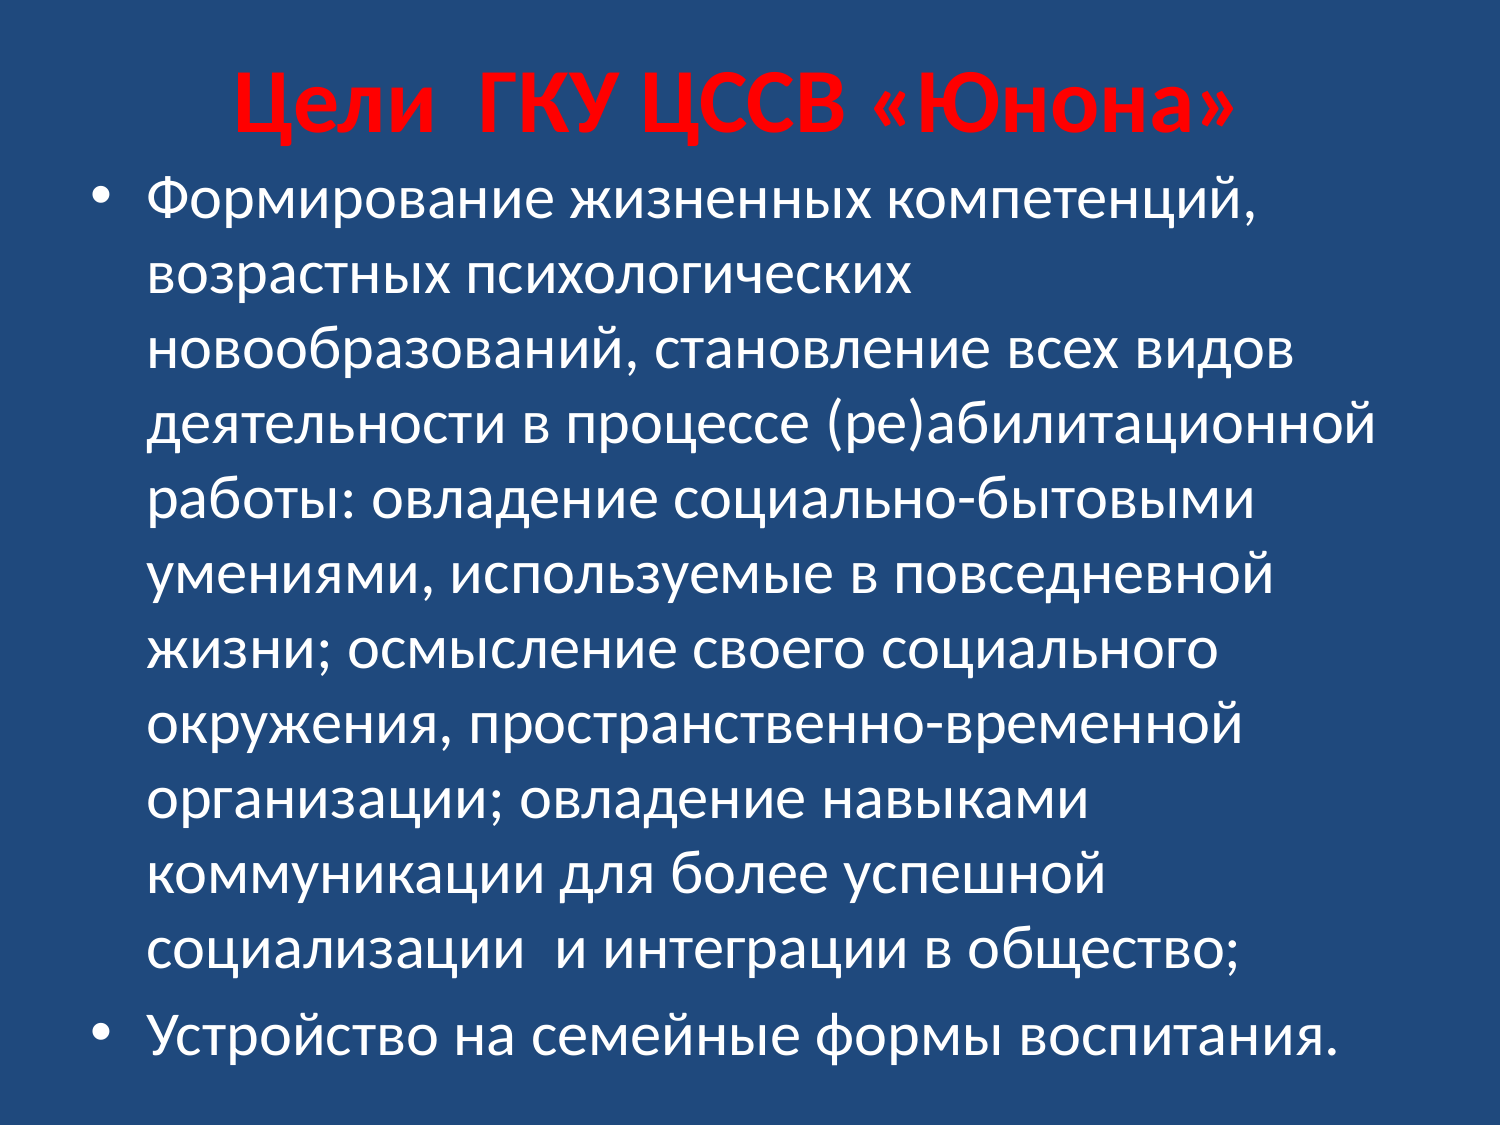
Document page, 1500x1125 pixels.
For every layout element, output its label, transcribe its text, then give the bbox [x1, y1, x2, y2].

list Формирование жизненных компетенций, возрастных психологических новообразований, становление всех видов деятельности в процессе (ре)абилитационной работы: овладение социально-бытовыми умениями, используемые в повседневной жизни; осмысление своего социального окружения, пространственно-временной организации; овладение навыками коммуникации для более успешной социализации и интеграции в общество; Устройство на семейные формы воспитания. [74, 148, 1426, 1006]
title Цели ГКУ ЦССВ «Юнона» [74, 30, 1426, 148]
